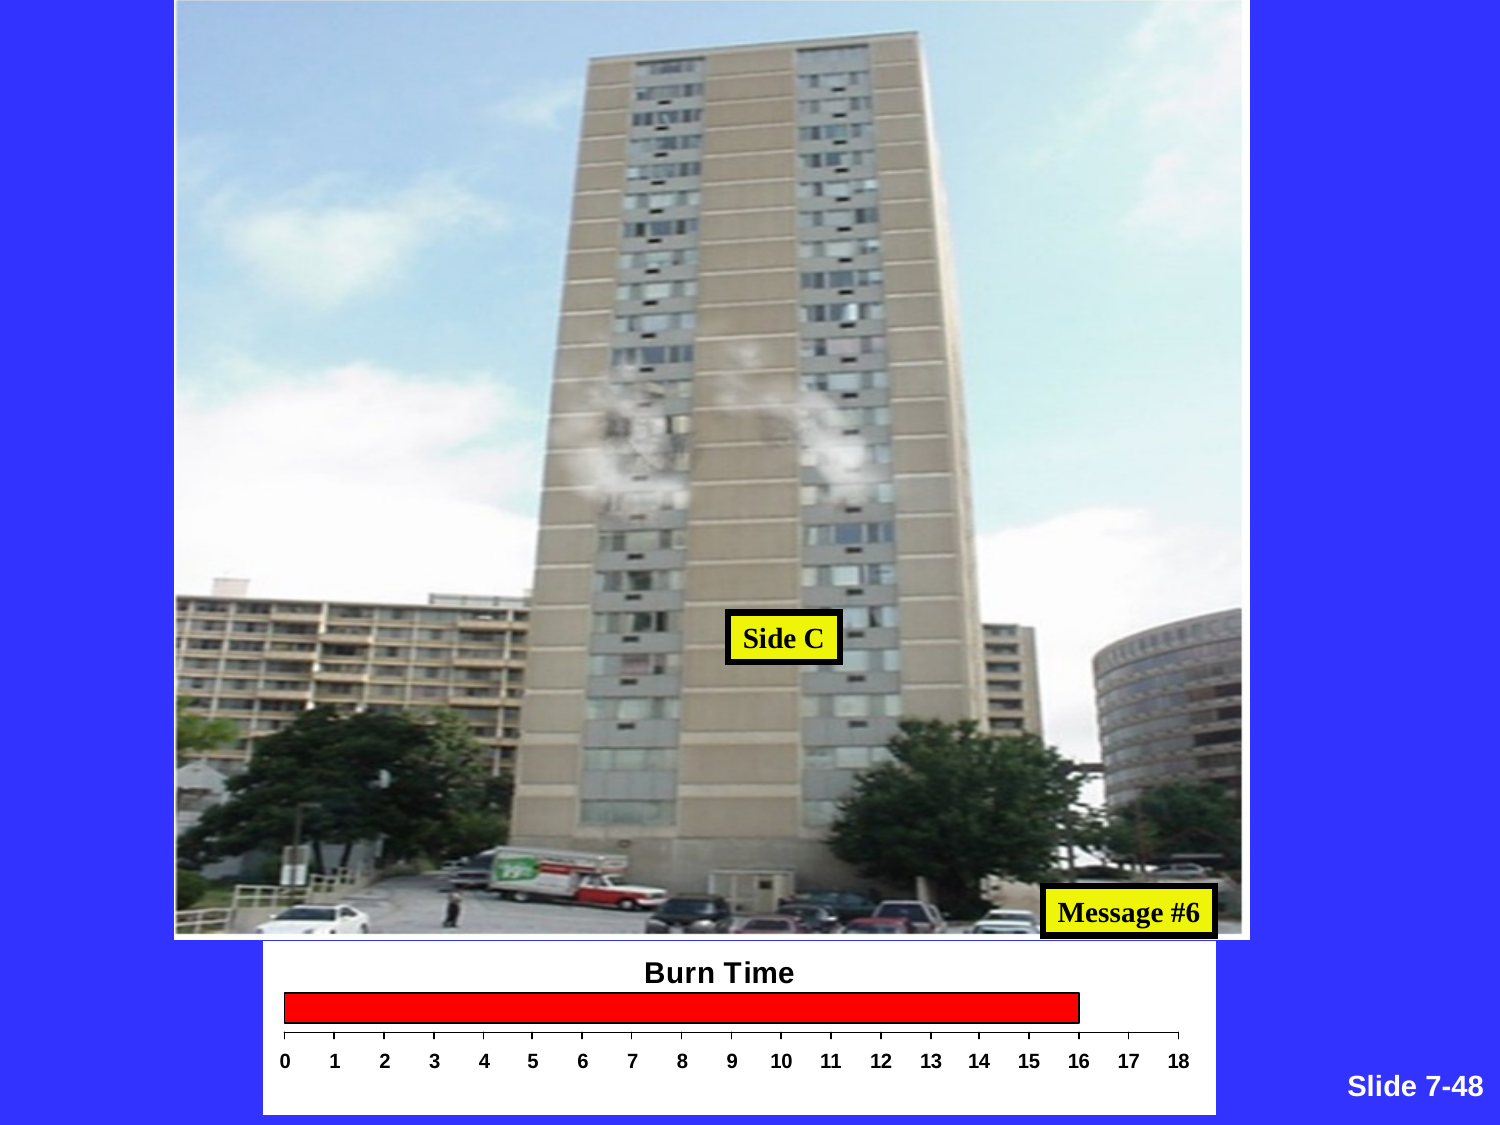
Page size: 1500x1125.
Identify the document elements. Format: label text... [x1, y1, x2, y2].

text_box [262, 940, 1217, 1115]
picture [174, 0, 1251, 941]
slide_number Slide 7-190 [1148, 1059, 1500, 1125]
